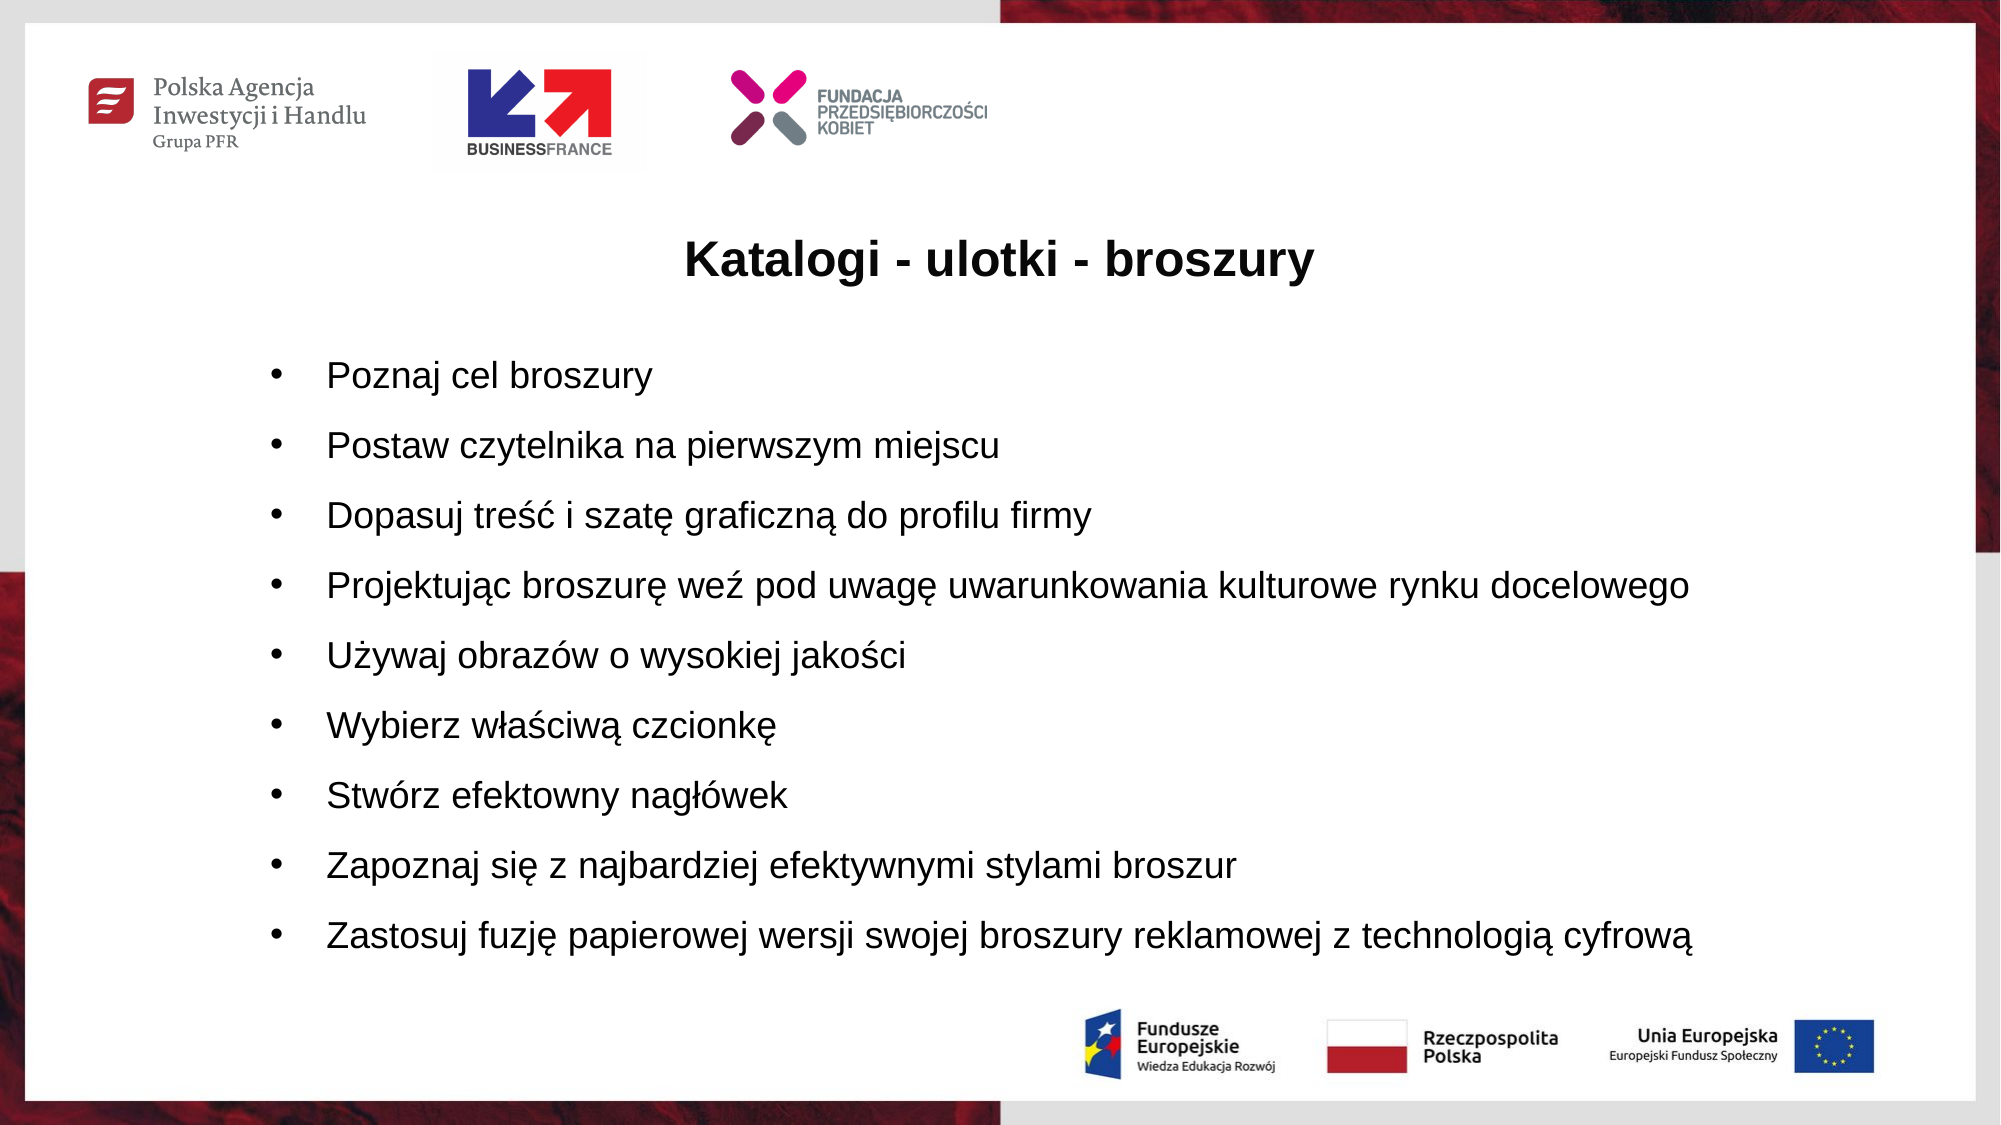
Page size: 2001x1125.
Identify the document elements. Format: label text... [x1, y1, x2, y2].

picture [0, 0, 2001, 1125]
text_box Katalogi - ulotki - broszury [453, 222, 1547, 291]
text_box Poznaj cel broszury Postaw czytelnika na pierwszym miejscu Dopasuj treść i szatę graficzną do profilu firmy Projektując broszurę weź pod uwagę uwarunkowania kulturowe rynku docelowego Używaj obrazów o wysokiej jakości Wybierz właściwą czcionkę Stwórz efektowny nagłówek Zapoznaj się z najbardziej efektywnymi stylami broszur Zastosuj fuzję papierowej wersji swojej broszury reklamowej z technologią cyfrową [265, 347, 1734, 961]
